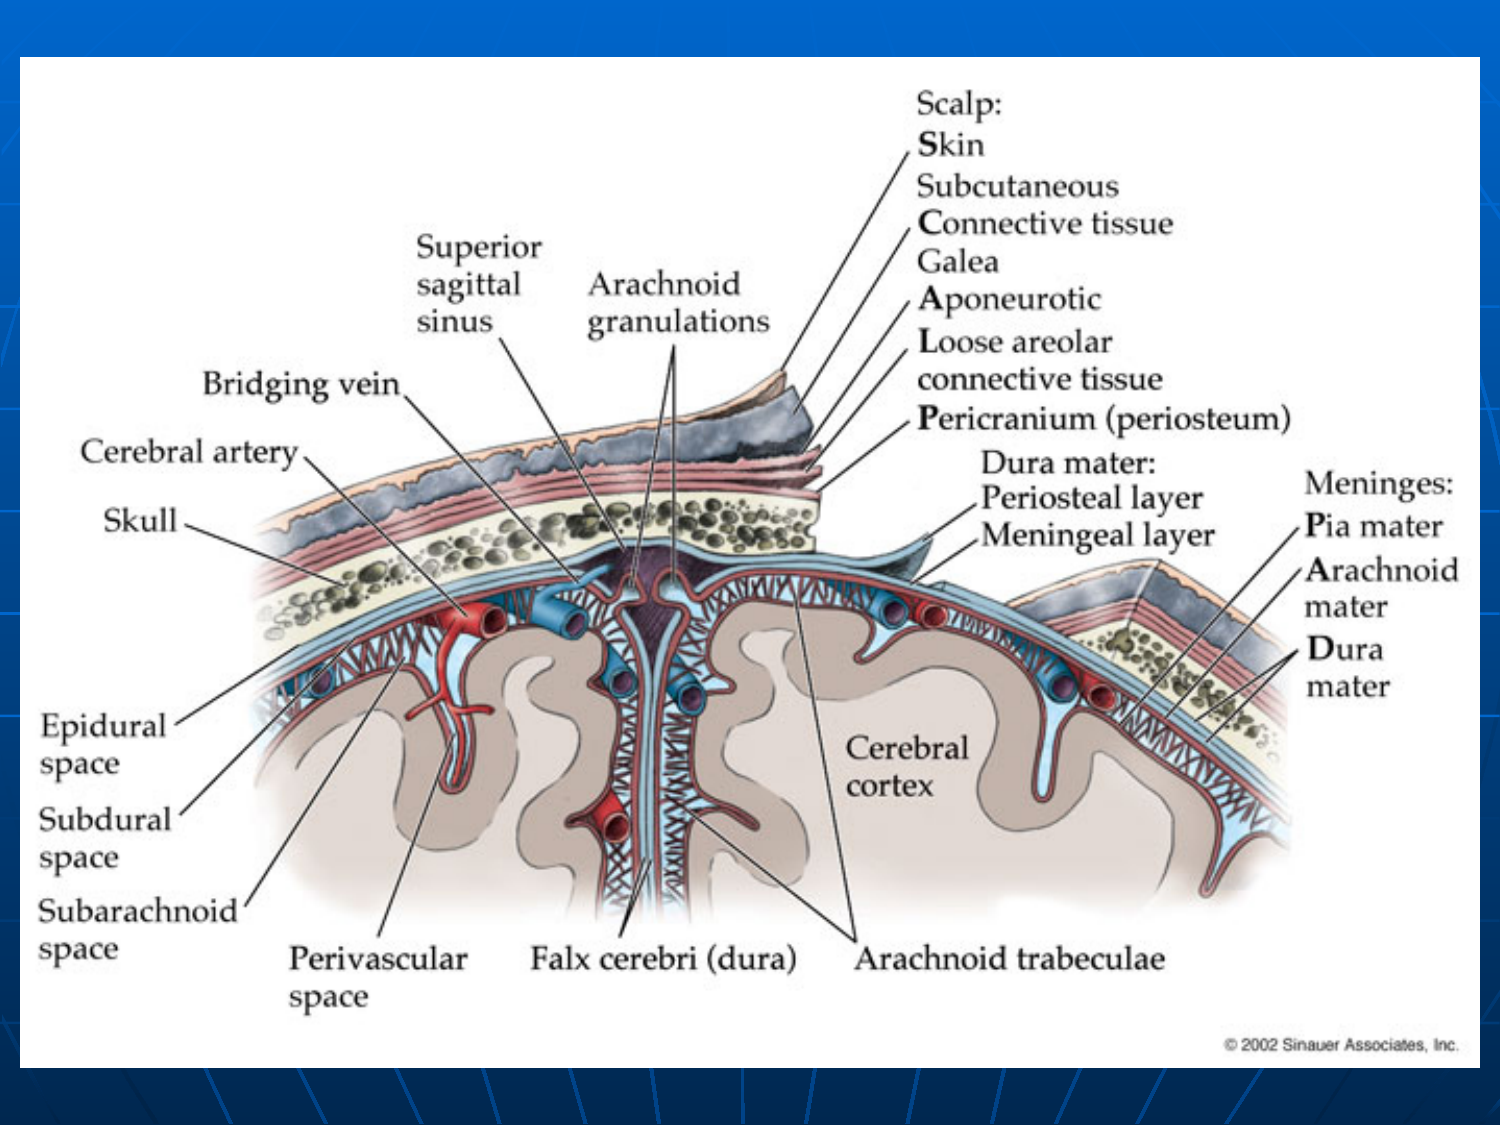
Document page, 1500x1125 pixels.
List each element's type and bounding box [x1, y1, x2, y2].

picture [20, 56, 1480, 1068]
